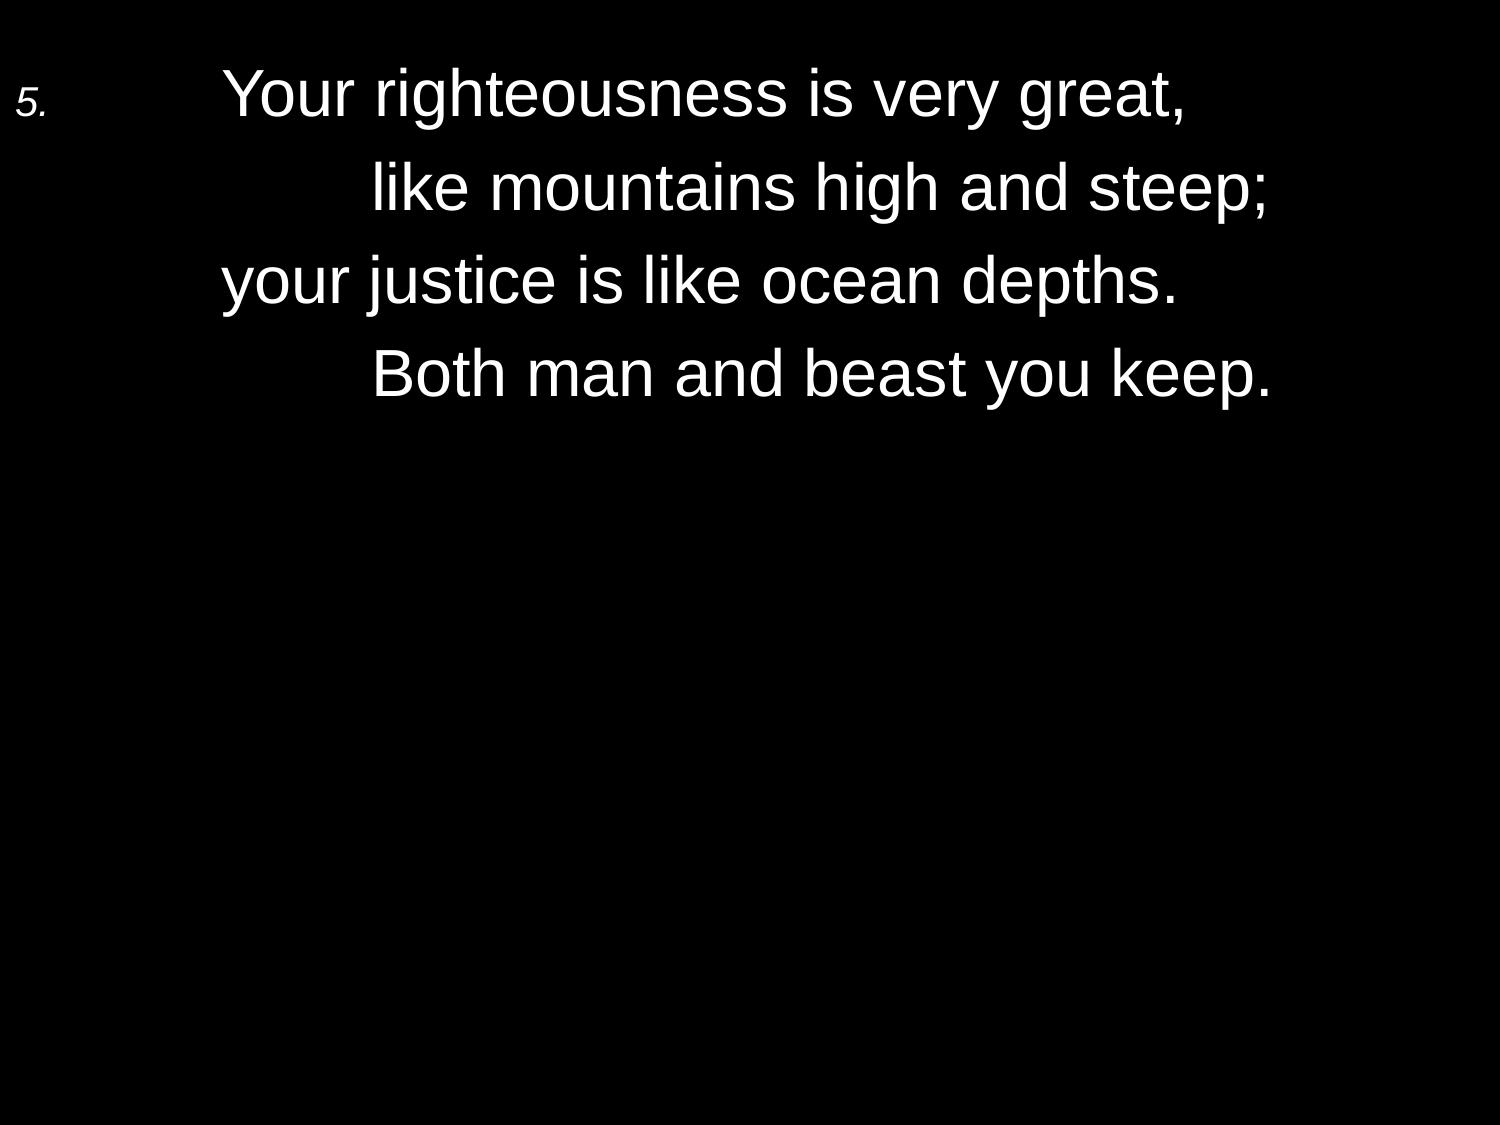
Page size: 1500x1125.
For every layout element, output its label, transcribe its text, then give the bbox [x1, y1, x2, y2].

list 5. Your righteousness is very great, like mountains high and steep; your justice is like ocean depths. Both man and beast you keep. [0, 42, 1500, 1047]
